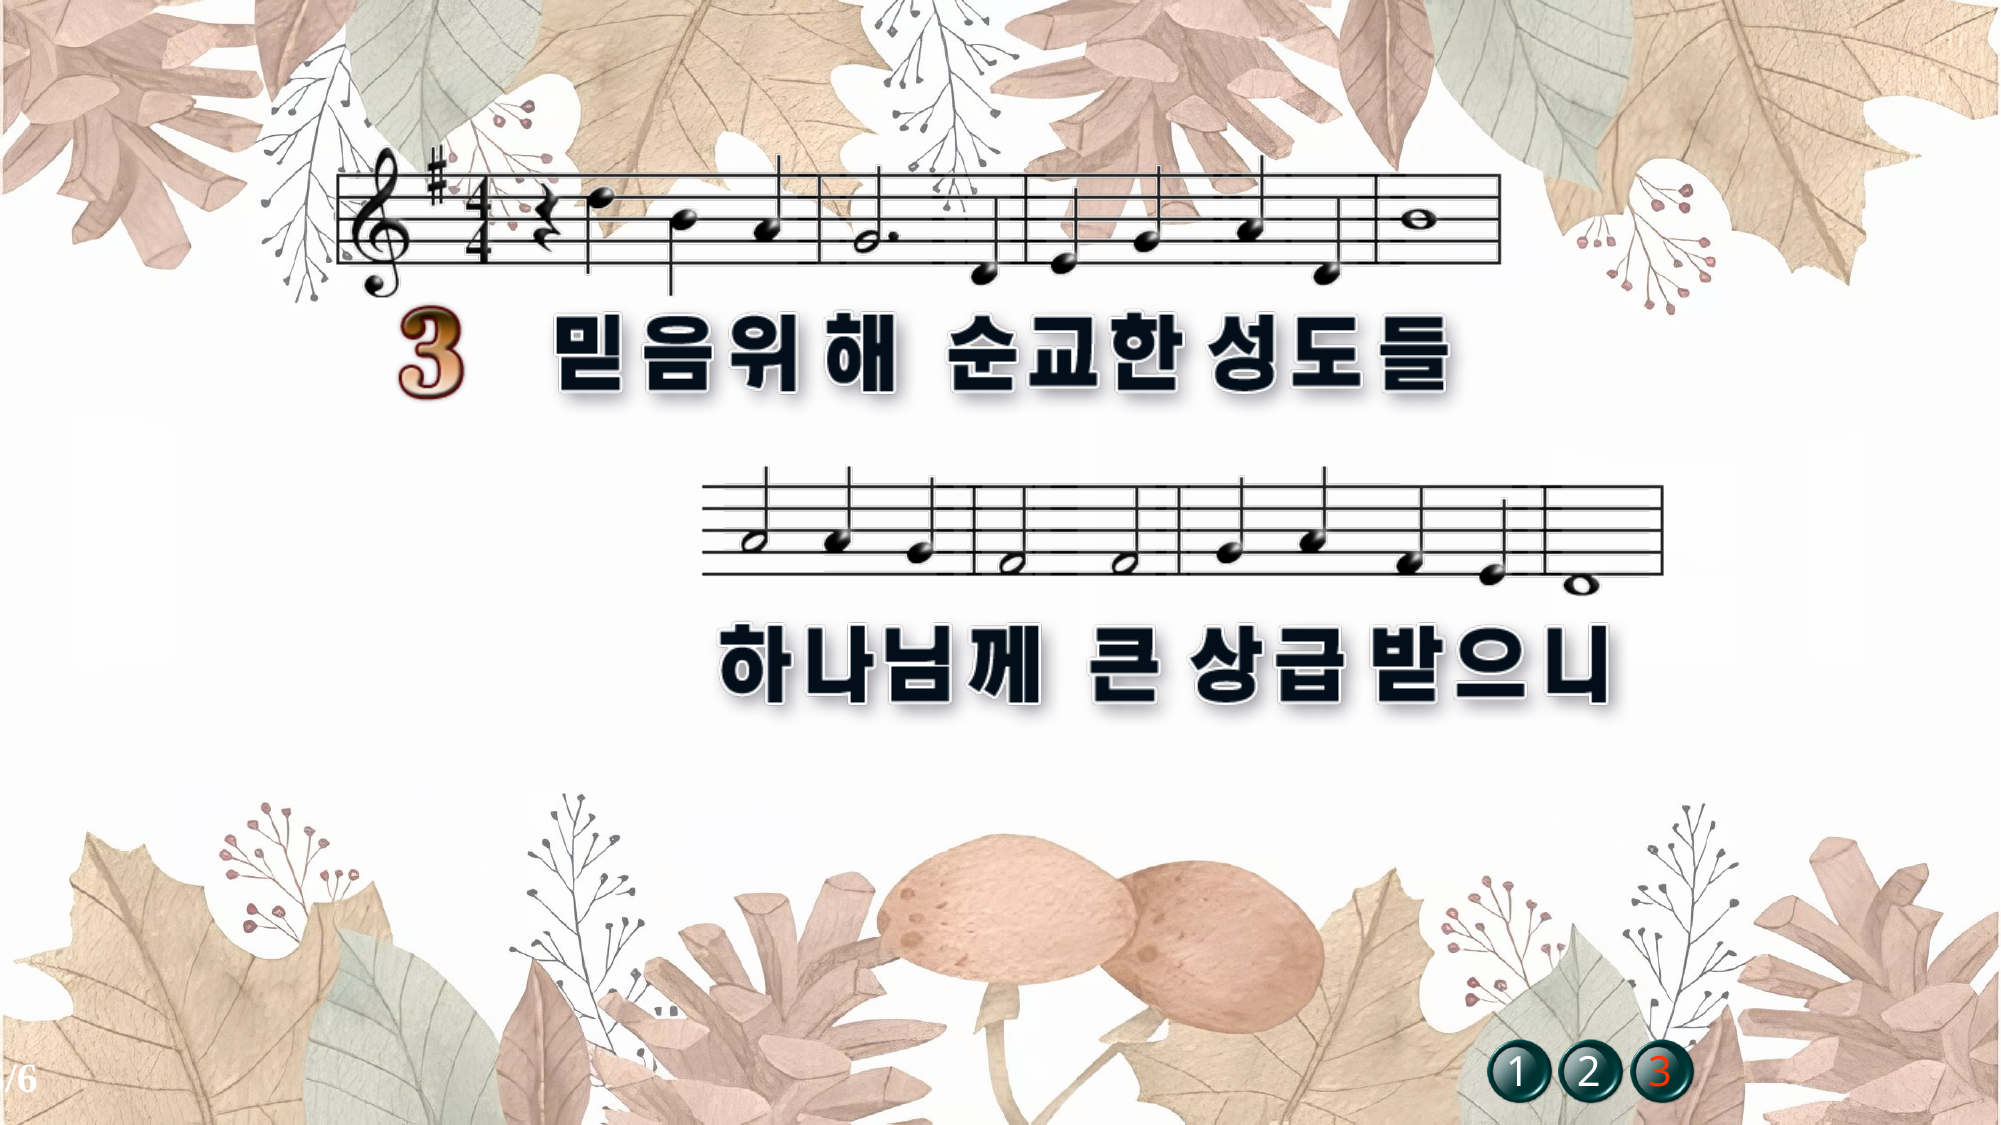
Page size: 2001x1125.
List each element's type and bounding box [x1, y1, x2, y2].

picture [0, 0, 2001, 1125]
text_box [1484, 1035, 1555, 1106]
text_box [1555, 1035, 1626, 1106]
text_box [1627, 1035, 1697, 1106]
